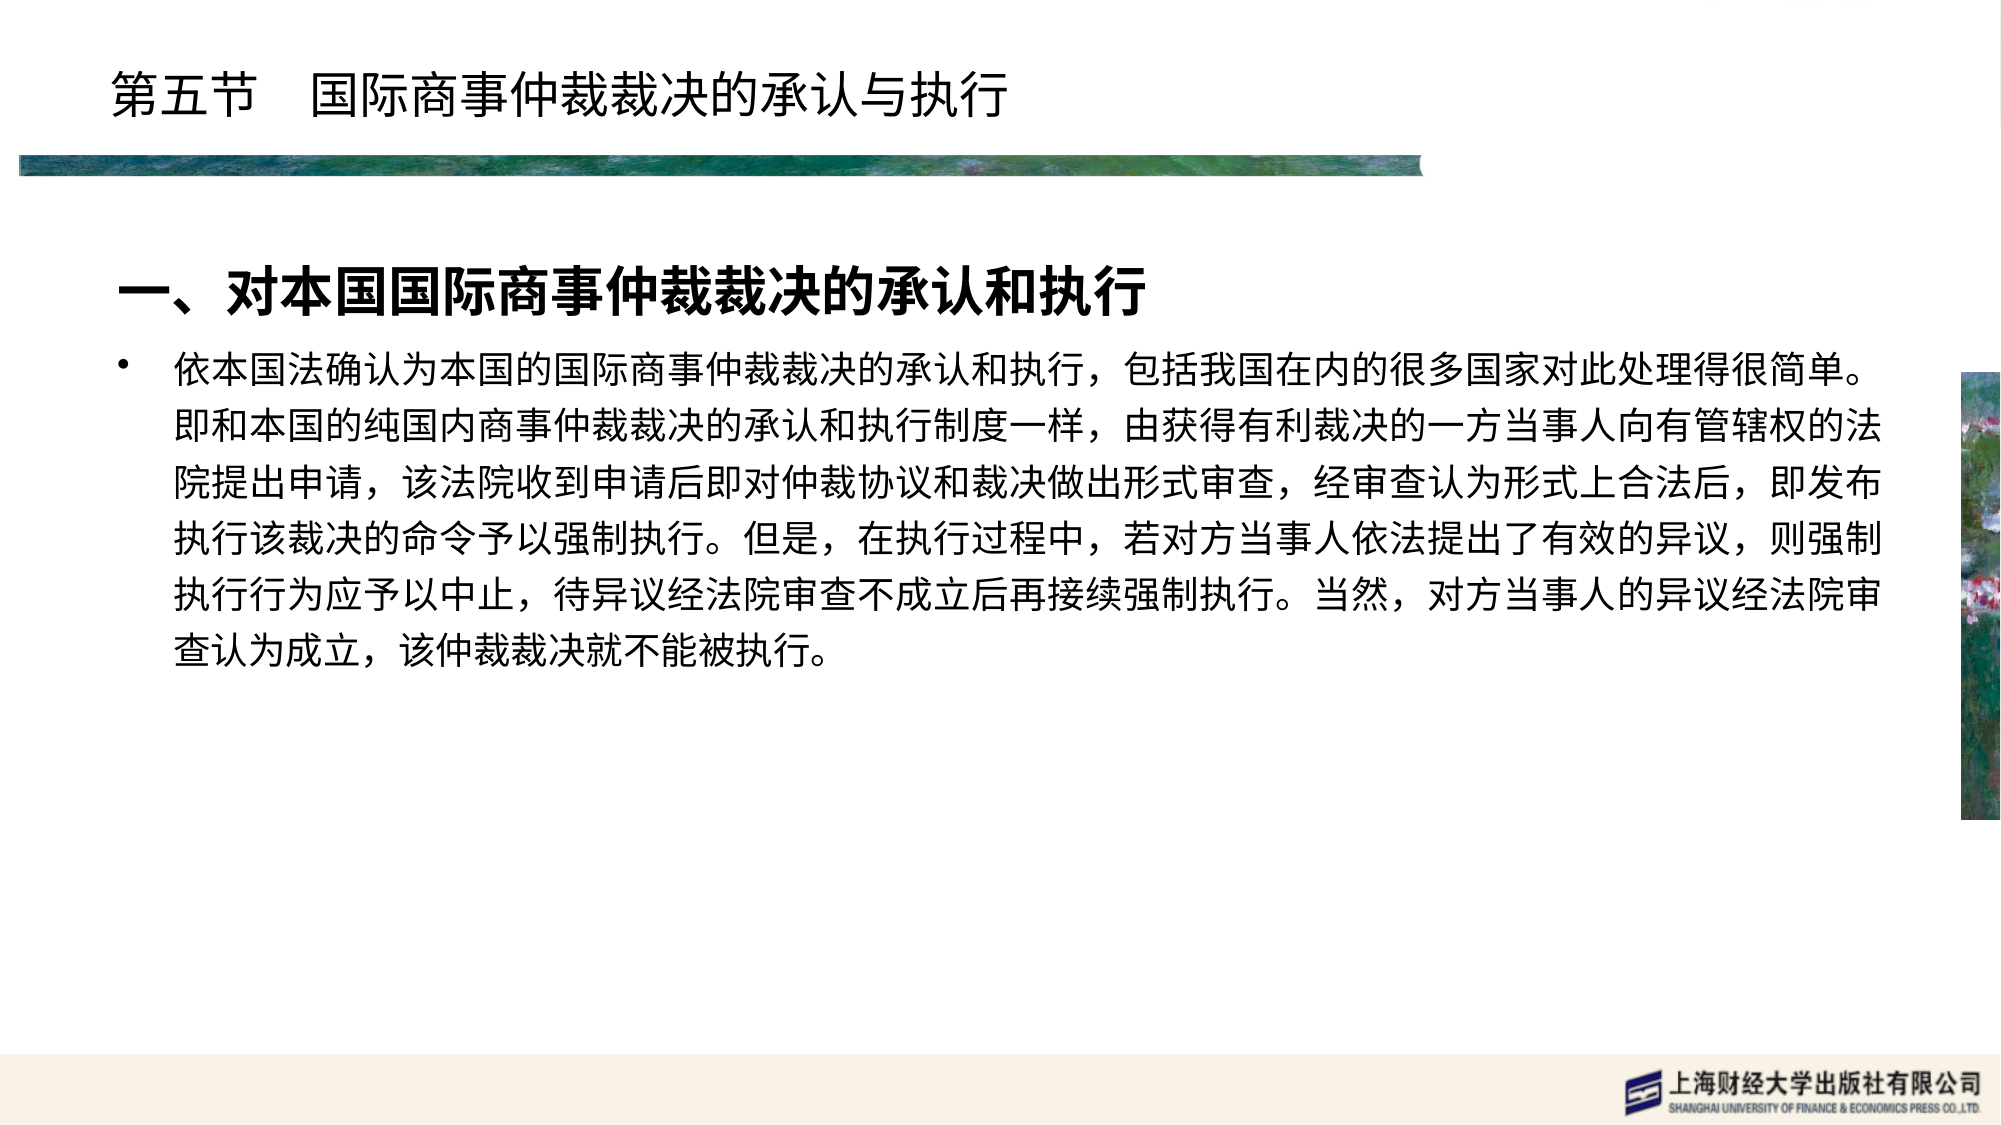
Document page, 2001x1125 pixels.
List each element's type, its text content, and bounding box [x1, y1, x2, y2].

list 一、对本国国际商事仲裁裁决的承认和执行 依本国法确认为本国的国际商事仲裁裁决的承认和执行，包括我国在内的很多国家对此处理得很简单。即和本国的纯国内商事仲裁裁决的承认和执行制度一样，由获得有利裁决的一方当事人向有管辖权的法院提出申请，该法院收到申请后即对仲裁协议和裁决做出形式审查，经审查认为形式上合法后，即发布执行该裁决的命令予以强制执行。但是，在执行过程中，若对方当事人依法提出了有效的异议，则强制执行行为应予以中止，待异议经法院审查不成立后再接续强制执行。当然，对方当事人的异议经法院审查认为成立，该仲裁裁决就不能被执行。 [102, 233, 1898, 1032]
title 第五节 国际商事仲裁裁决的承认与执行 [94, 42, 1451, 146]
picture [0, 0, 2001, 1125]
